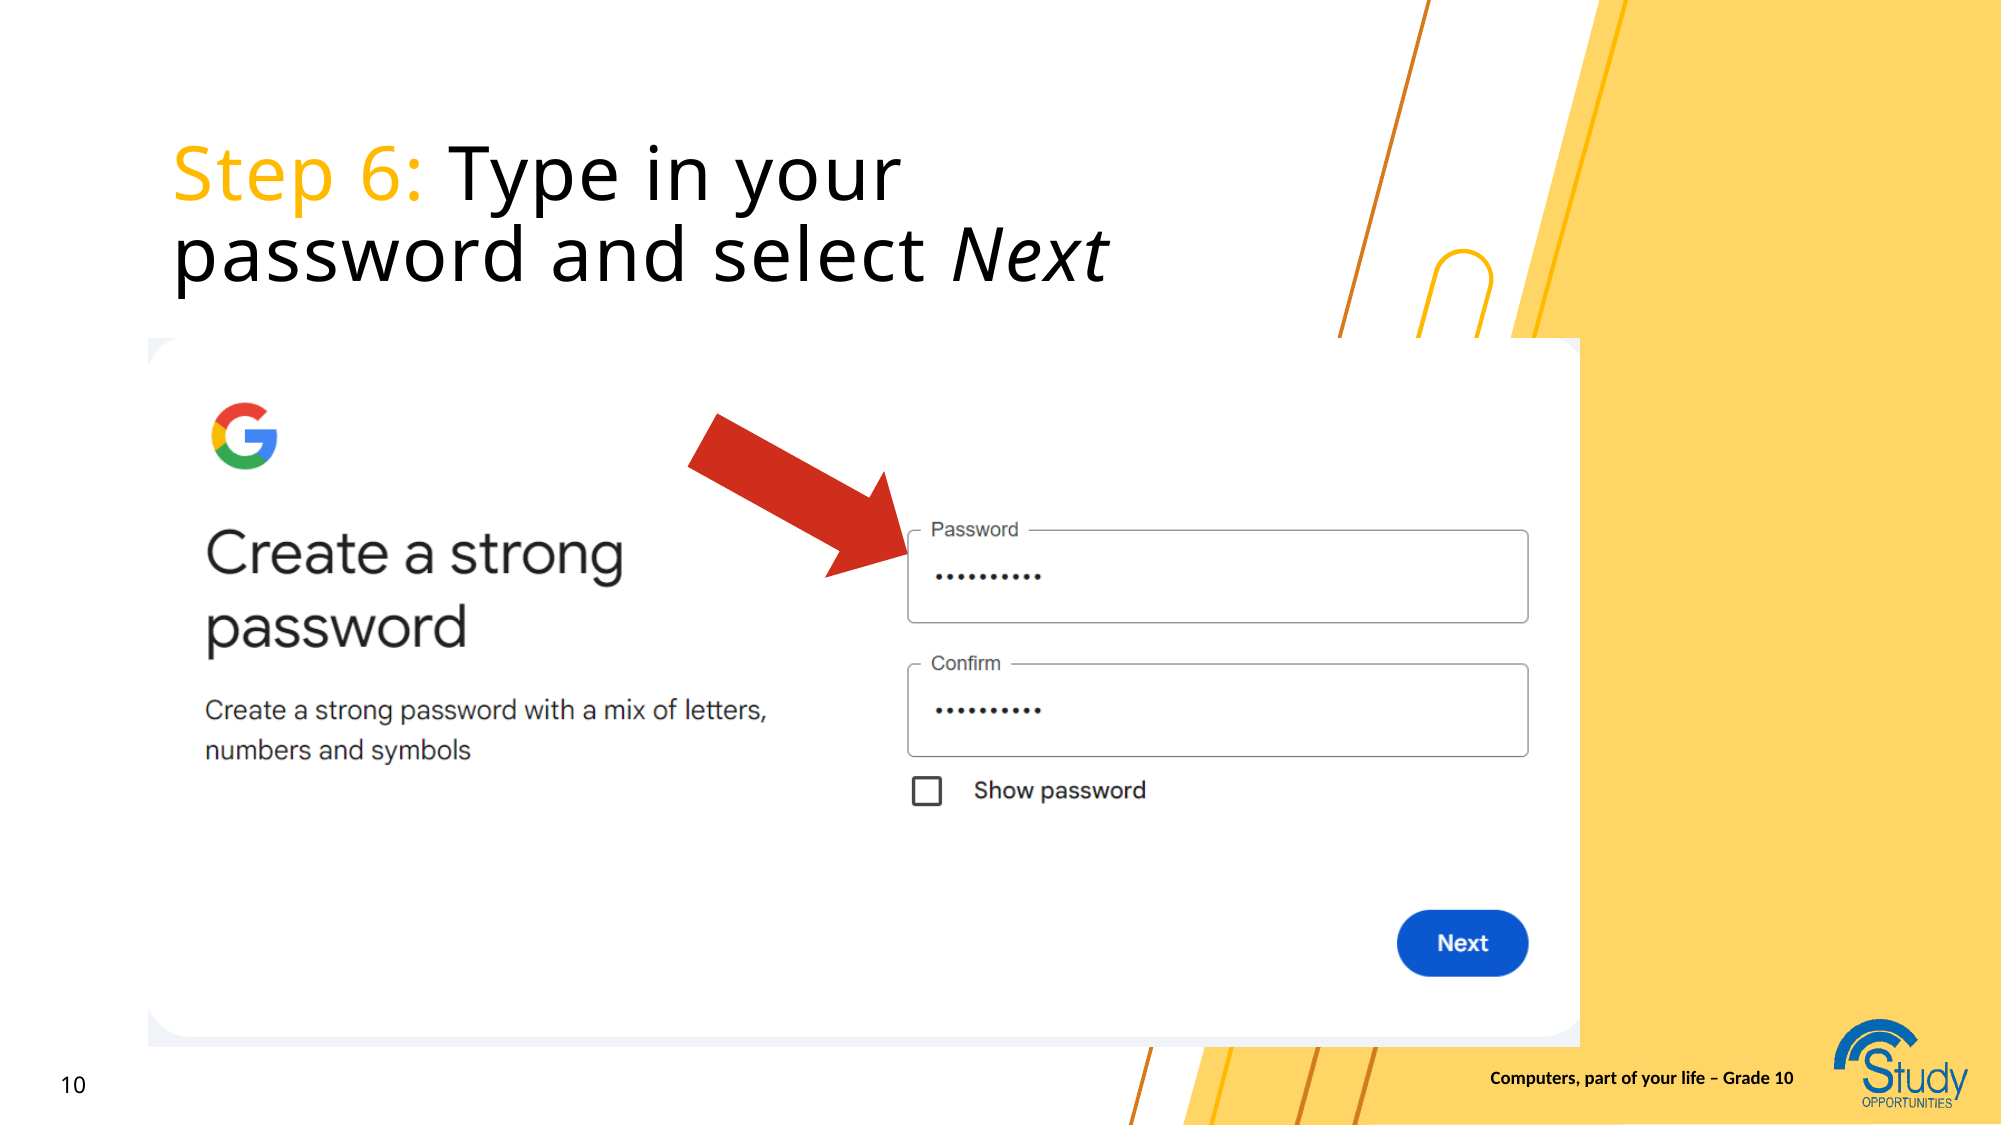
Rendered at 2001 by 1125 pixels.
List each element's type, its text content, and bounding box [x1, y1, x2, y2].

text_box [1208, 0, 1630, 1125]
text_box 10 [0, 1062, 102, 1123]
picture [1630, 0, 2001, 1125]
picture [148, 0, 1581, 1125]
text_box Step 6: Type in your password and select Next [157, 54, 1179, 305]
